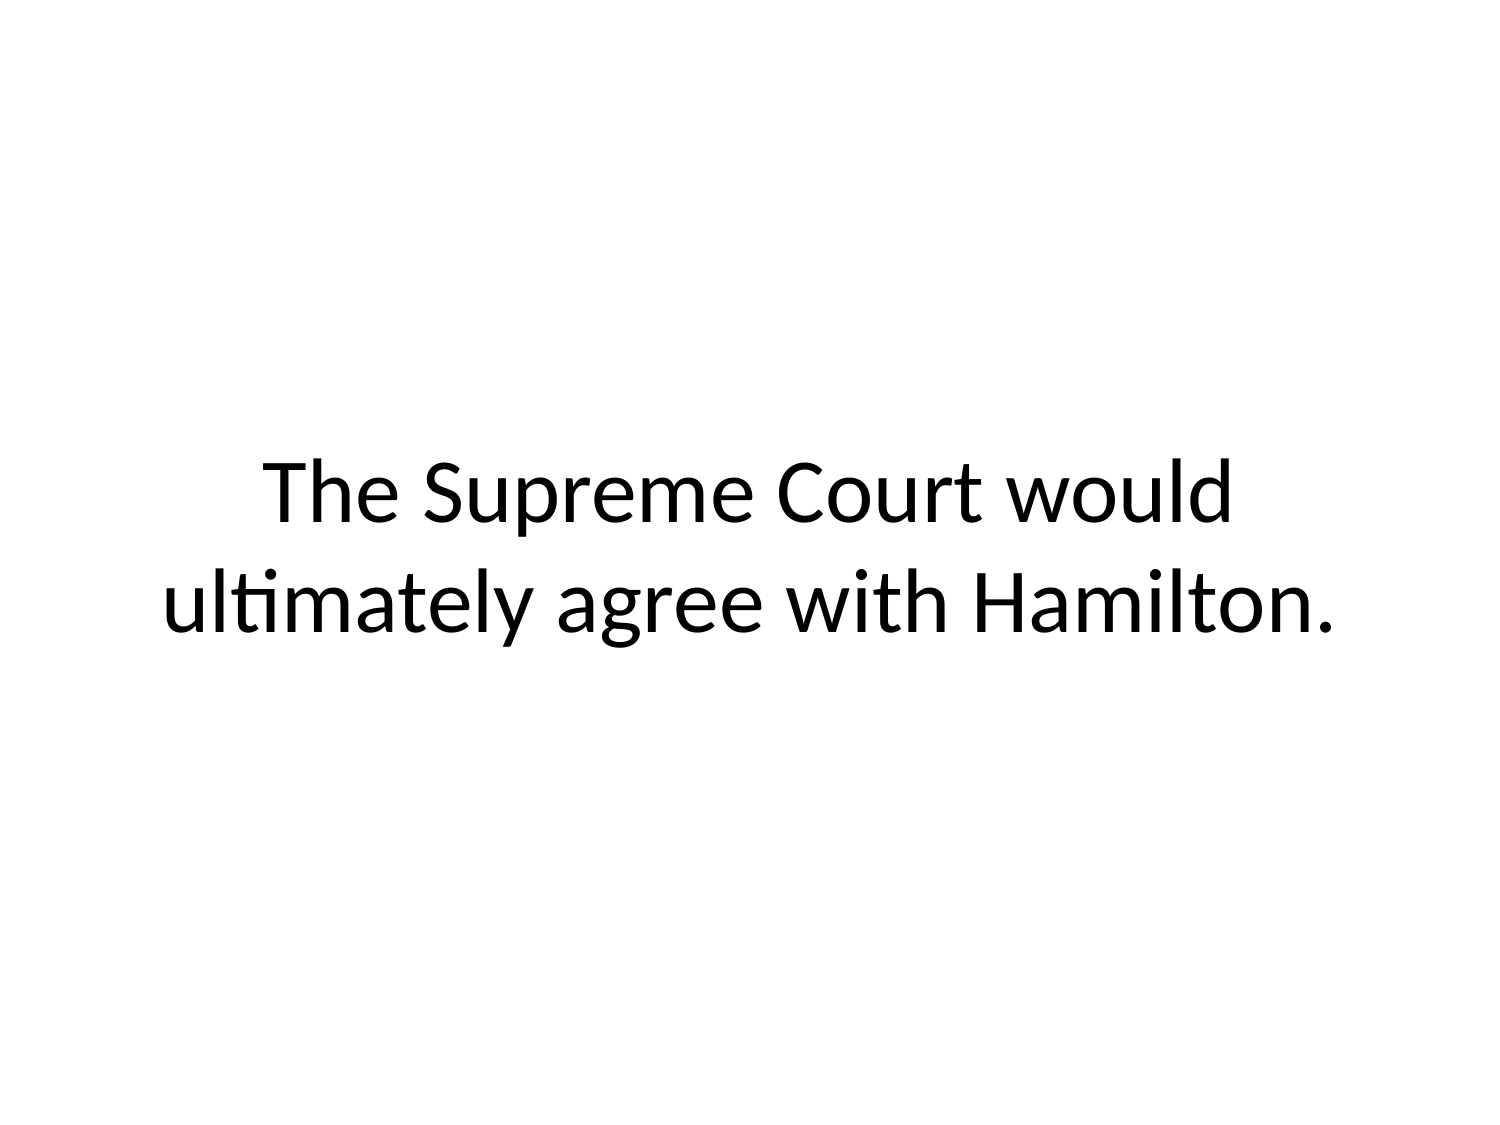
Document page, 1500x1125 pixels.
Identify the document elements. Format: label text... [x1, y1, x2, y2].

title The Supreme Court would ultimately agree with Hamilton. [75, 45, 1425, 1038]
